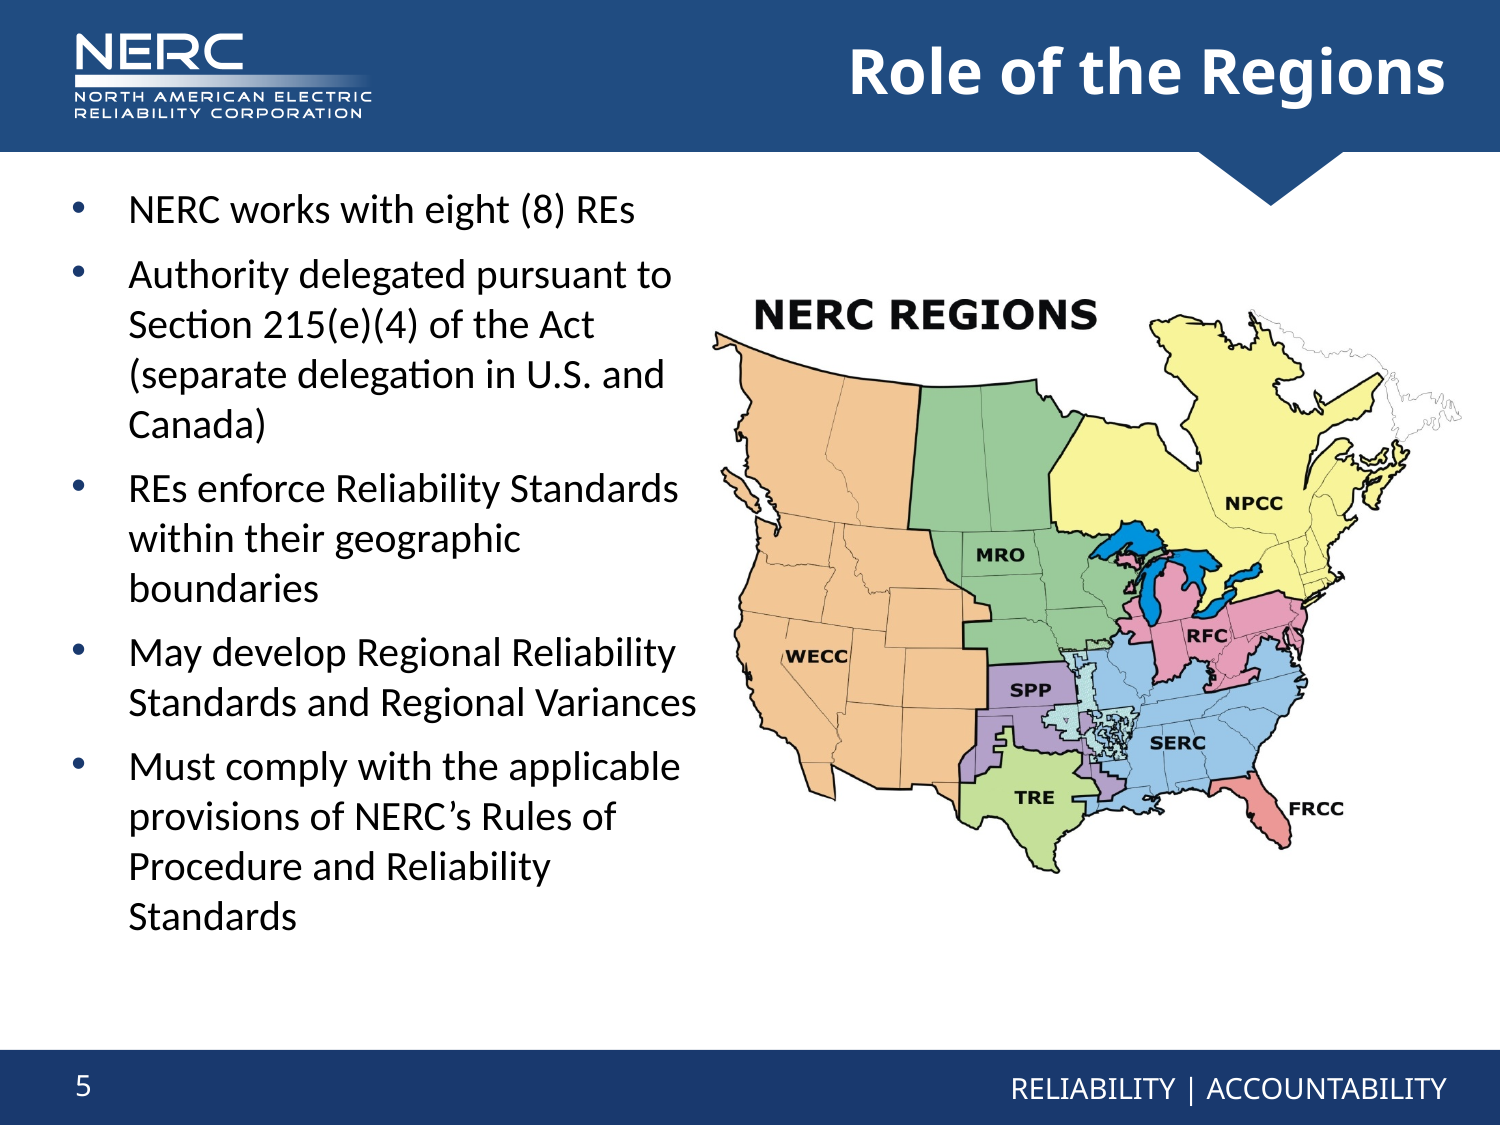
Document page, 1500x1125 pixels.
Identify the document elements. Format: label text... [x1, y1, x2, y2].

list NERC works with eight (8) REs Authority delegated pursuant to Section 215(e)(4) of the Act (separate delegation in U.S. and Canada) REs enforce Reliability Standards within their geographic boundaries May develop Regional Reliability Standards and Regional Variances Must comply with the applicable provisions of NERC’s Rules of Procedure and Reliability Standards [56, 174, 713, 1050]
picture [0, 0, 1500, 206]
title Role of the Regions [474, 24, 1463, 133]
picture [712, 299, 1462, 874]
